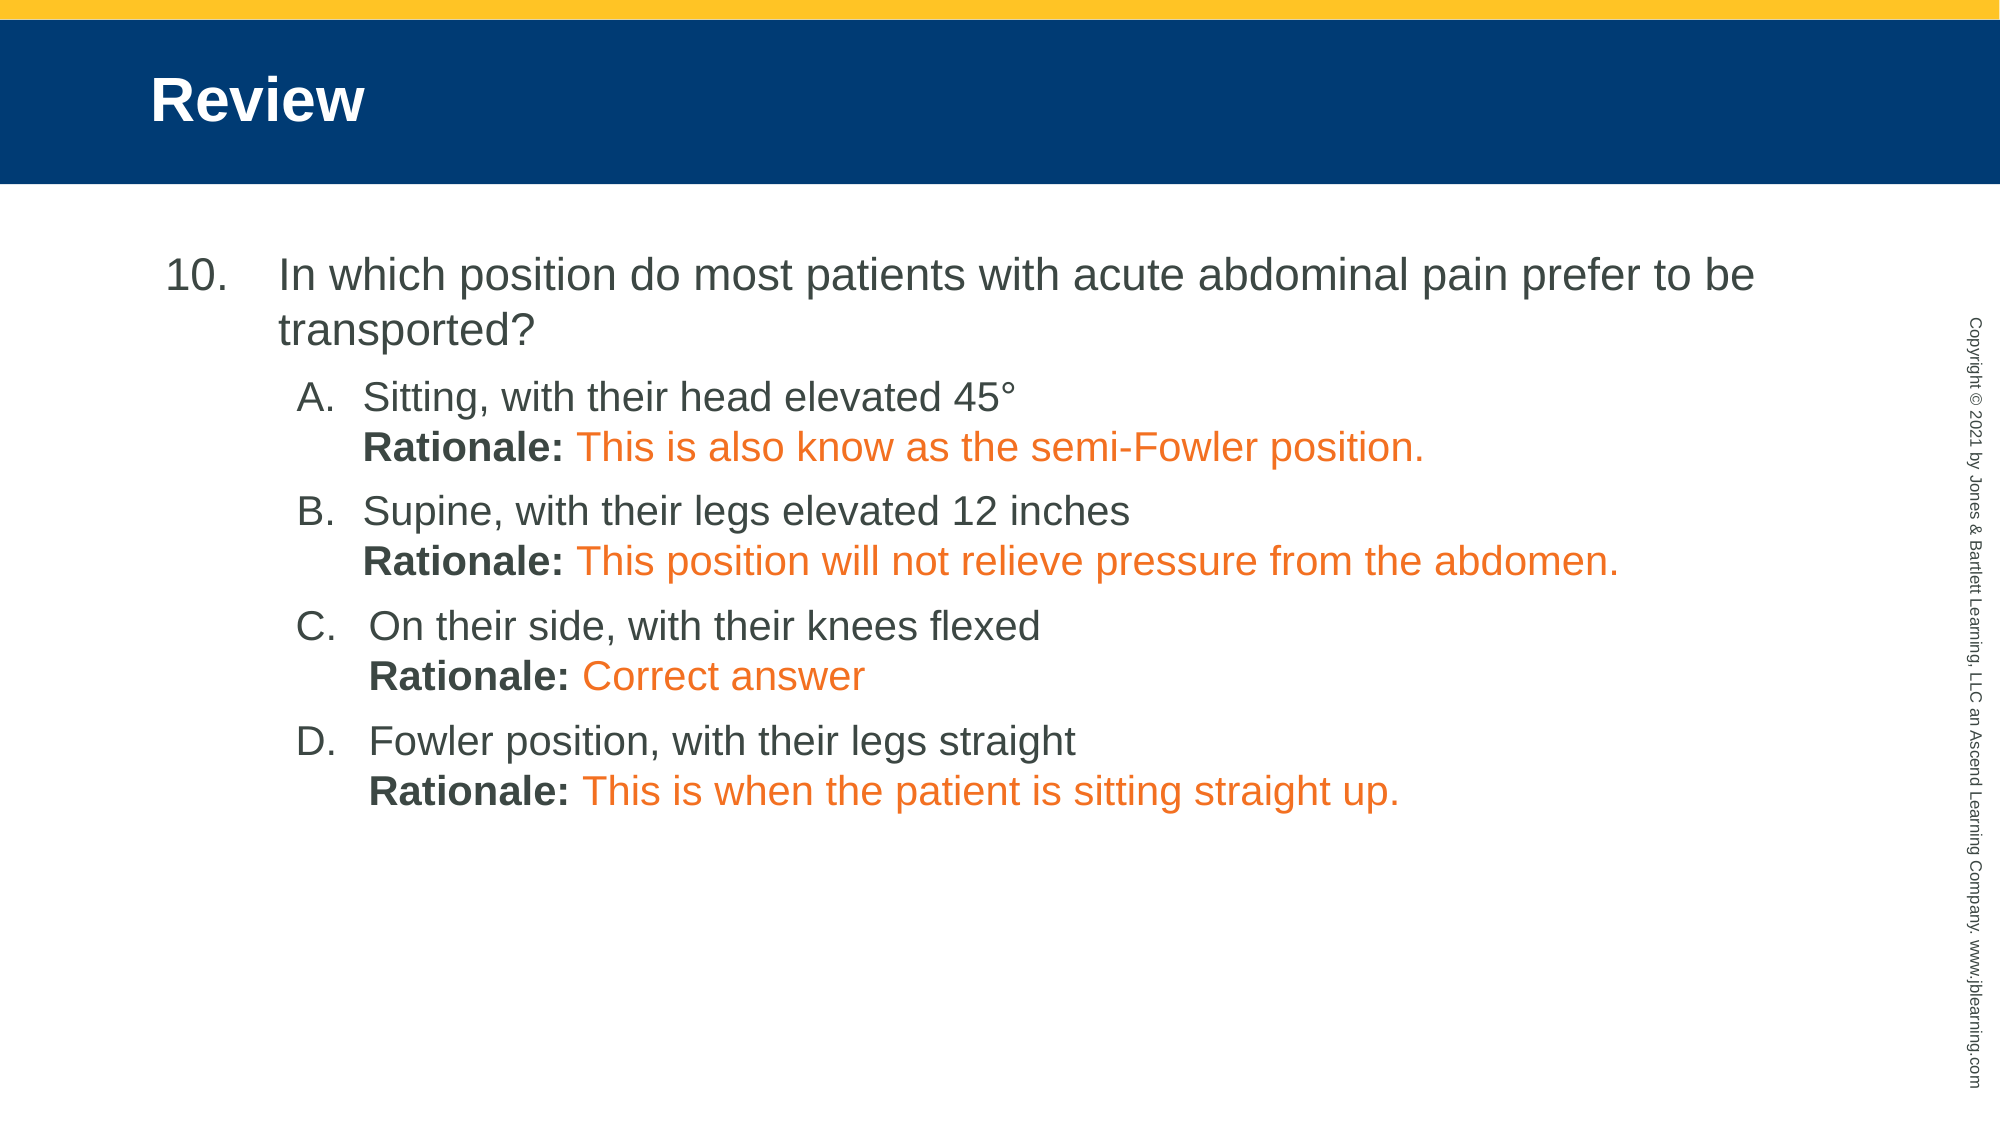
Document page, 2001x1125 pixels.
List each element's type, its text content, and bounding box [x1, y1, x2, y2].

list In which position do most patients with acute abdominal pain prefer to be transported? Sitting, with their head elevated 45° Rationale: This is also know as the semi-Fowler position. Supine, with their legs elevated 12 inches Rationale: This position will not relieve pressure from the abdomen. On their side, with their knees flexed Rationale: Correct answer Fowler position, with their legs straight Rationale: This is when the patient is sitting straight up. [150, 237, 1850, 1025]
title Review [0, 19, 2000, 185]
